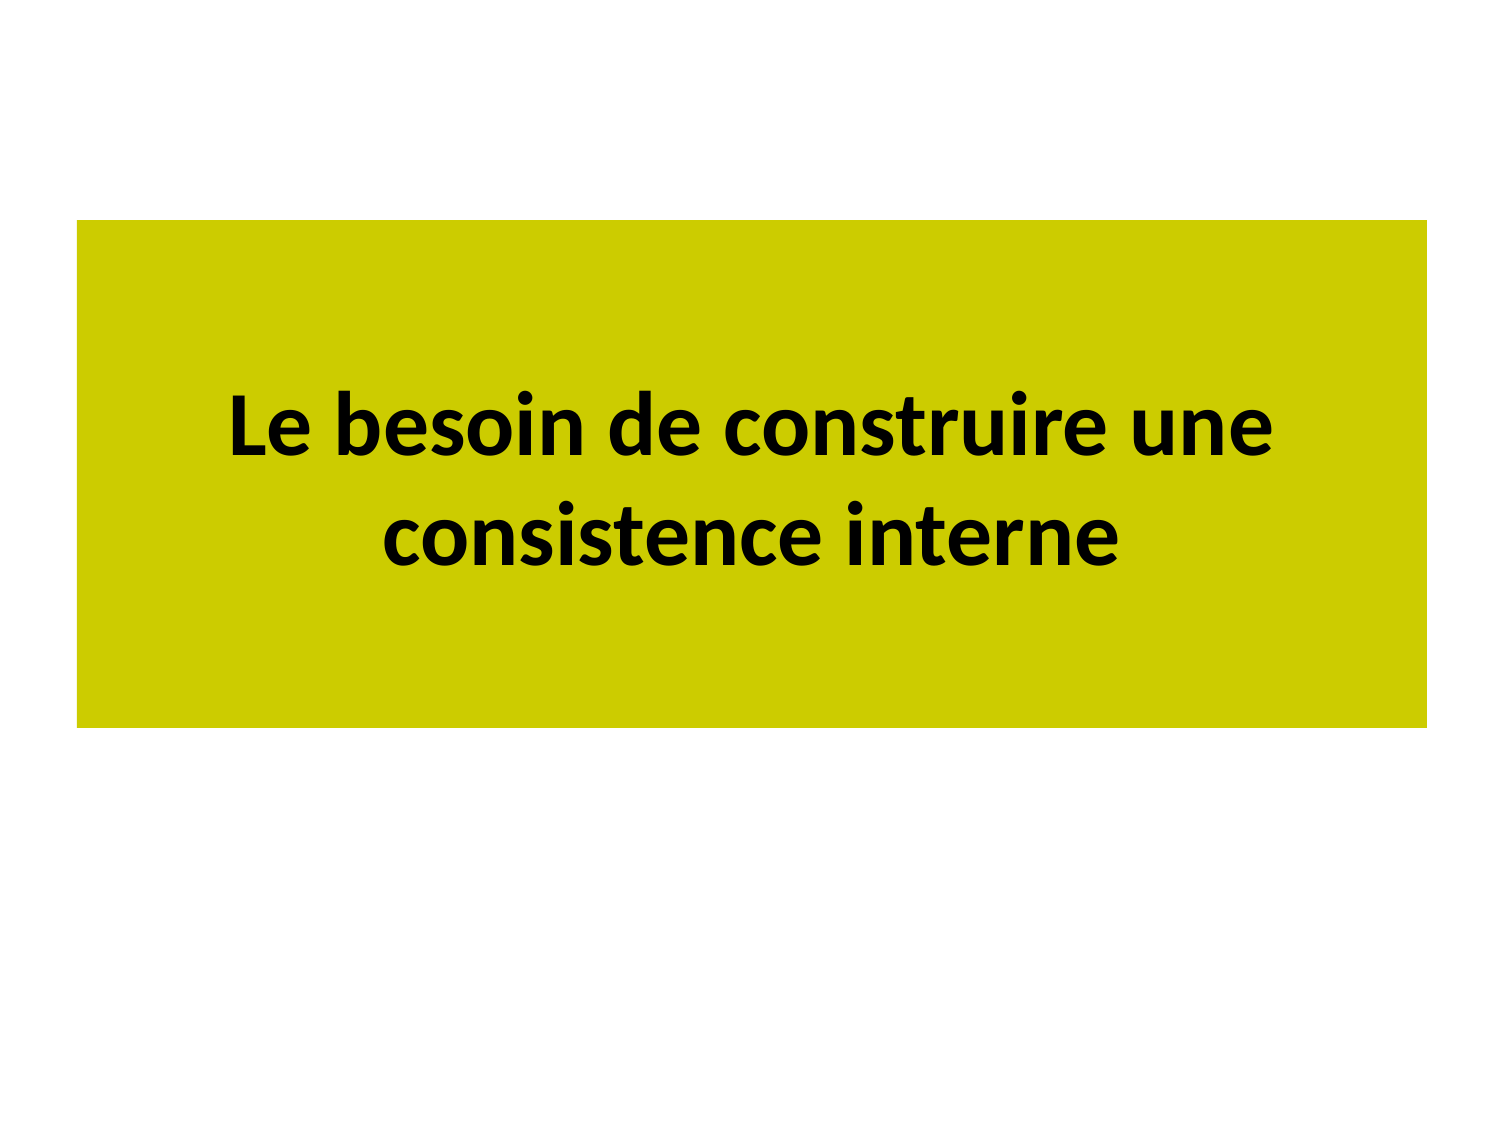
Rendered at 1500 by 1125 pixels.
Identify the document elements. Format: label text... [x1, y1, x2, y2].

title Le besoin de construire une consistence interne [76, 220, 1427, 728]
